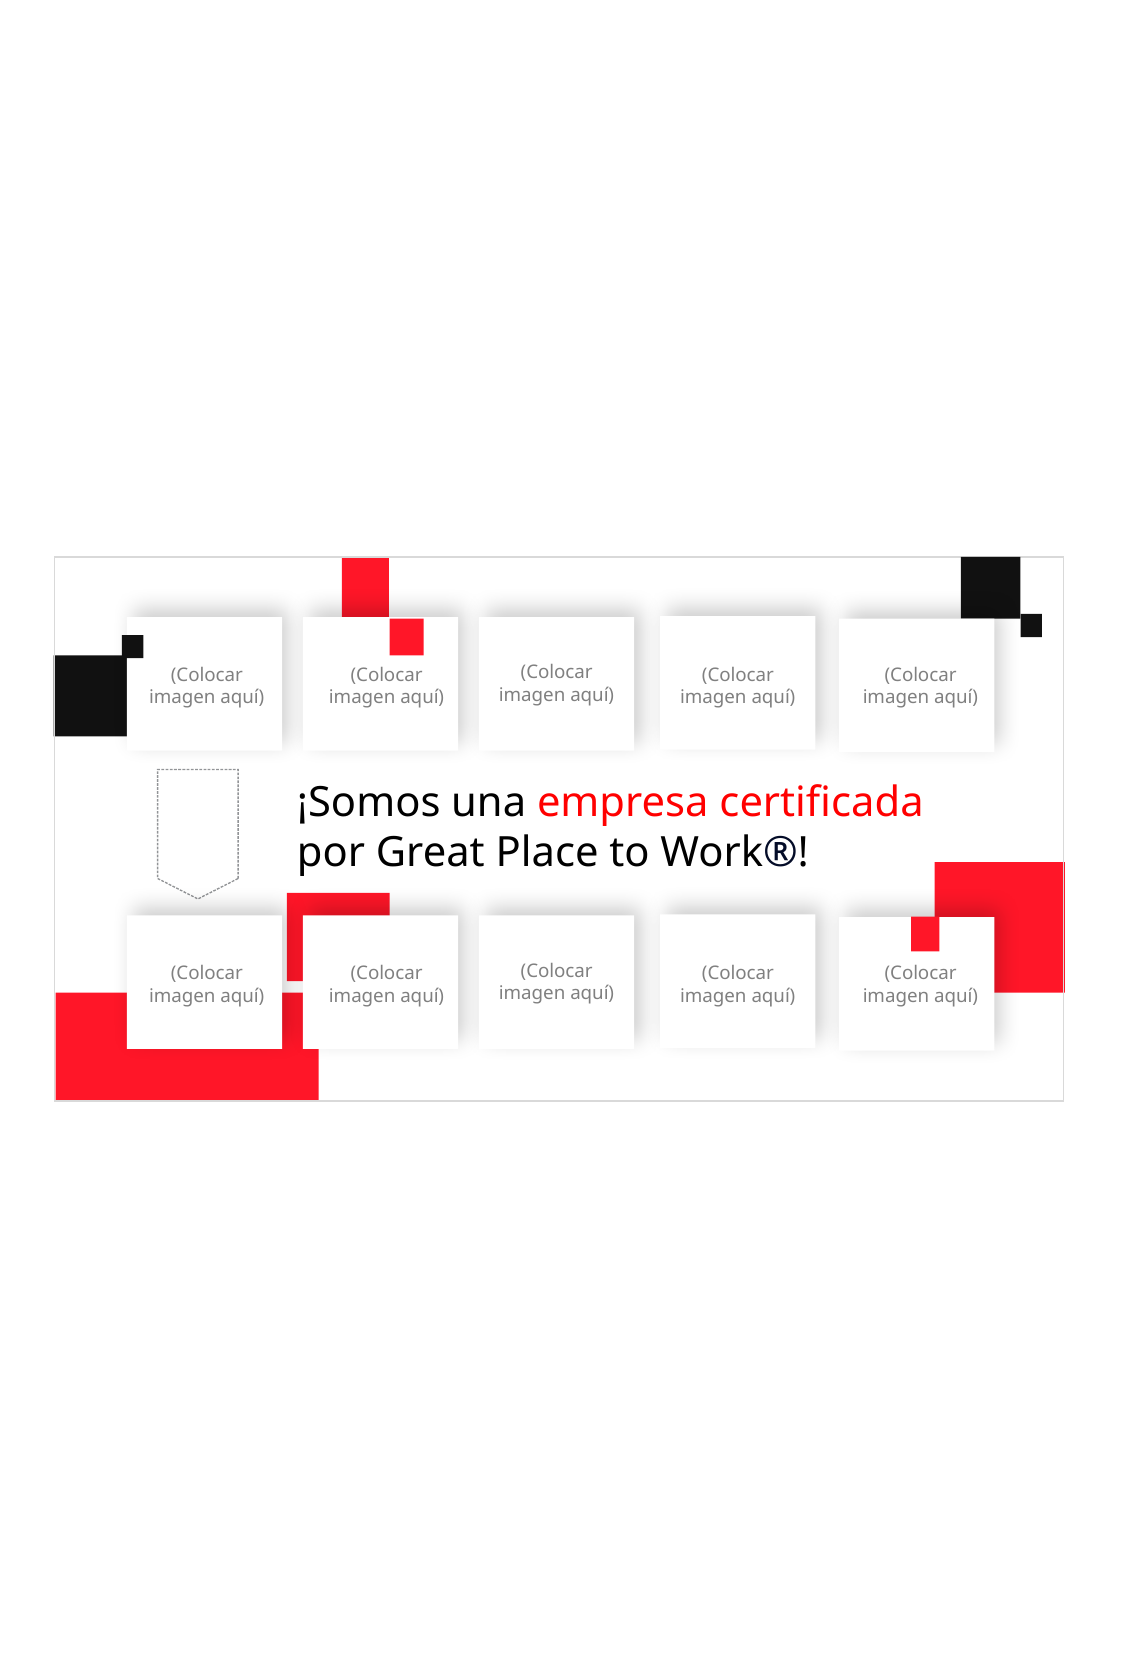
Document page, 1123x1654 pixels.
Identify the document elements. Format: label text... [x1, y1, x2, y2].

text_box [389, 618, 424, 656]
text_box [478, 617, 635, 751]
text_box [302, 617, 459, 751]
text_box [126, 915, 283, 1049]
text_box [960, 556, 1021, 619]
text_box [302, 915, 459, 1049]
text_box [839, 618, 995, 753]
text_box (Colocar imagen aquí) [488, 660, 625, 706]
text_box [478, 915, 635, 1049]
text_box (Colocar imagen aquí) [852, 662, 989, 708]
text_box (Colocar imagen aquí) [318, 961, 455, 1007]
text_box [660, 616, 816, 750]
text_box ¡Somos una empresa certificada por Great Place to Work®! [282, 767, 945, 883]
text_box [660, 914, 816, 1048]
text_box [839, 917, 995, 1051]
text_box (Colocar imagen aquí) [318, 662, 455, 708]
text_box (Colocar imagen aquí) [669, 961, 806, 1007]
text_box [911, 916, 940, 952]
text_box (Colocar imagen aquí) [139, 961, 275, 1007]
text_box [54, 556, 1064, 1102]
text_box (Colocar imagen aquí) [669, 662, 806, 708]
text_box (Colocar imagen aquí) [488, 958, 625, 1004]
text_box [121, 635, 144, 659]
text_box (Colocar imagen aquí) [852, 960, 989, 1006]
